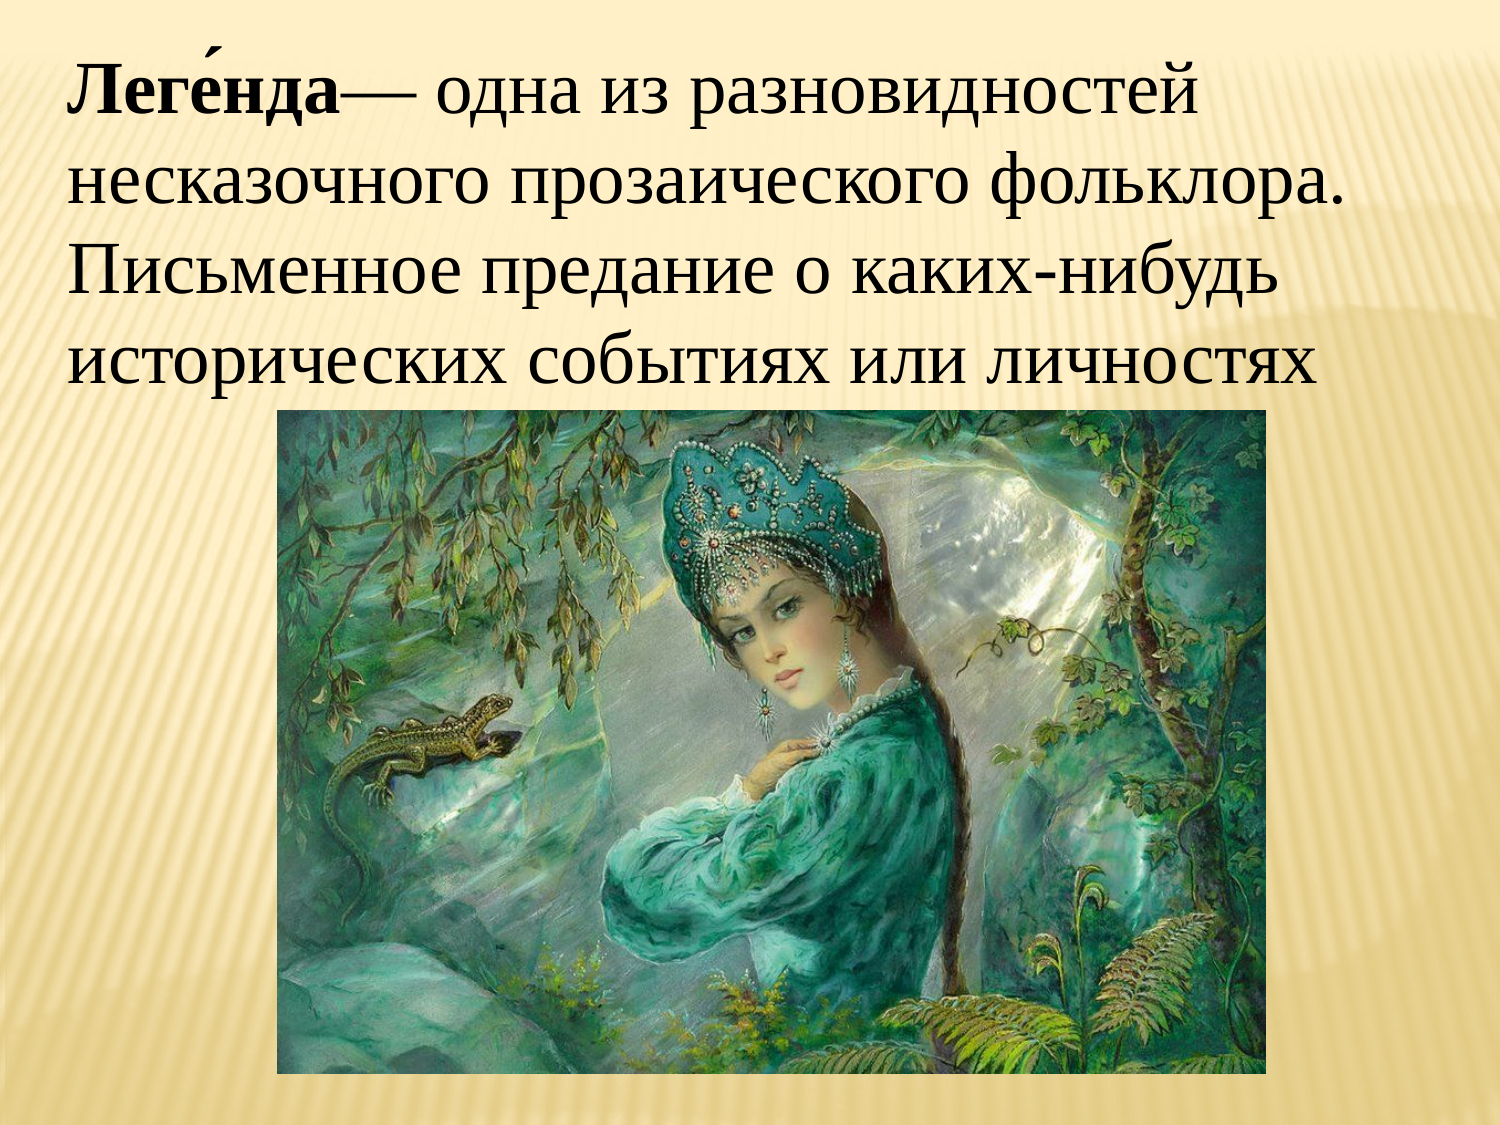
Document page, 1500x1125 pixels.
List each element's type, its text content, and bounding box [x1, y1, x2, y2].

picture [277, 409, 1266, 1074]
text_box Леге́нда— одна из разновидностей несказочного прозаического фольклора. Письменное предание о каких-нибудь исторических событиях или личностях [53, 31, 1489, 407]
